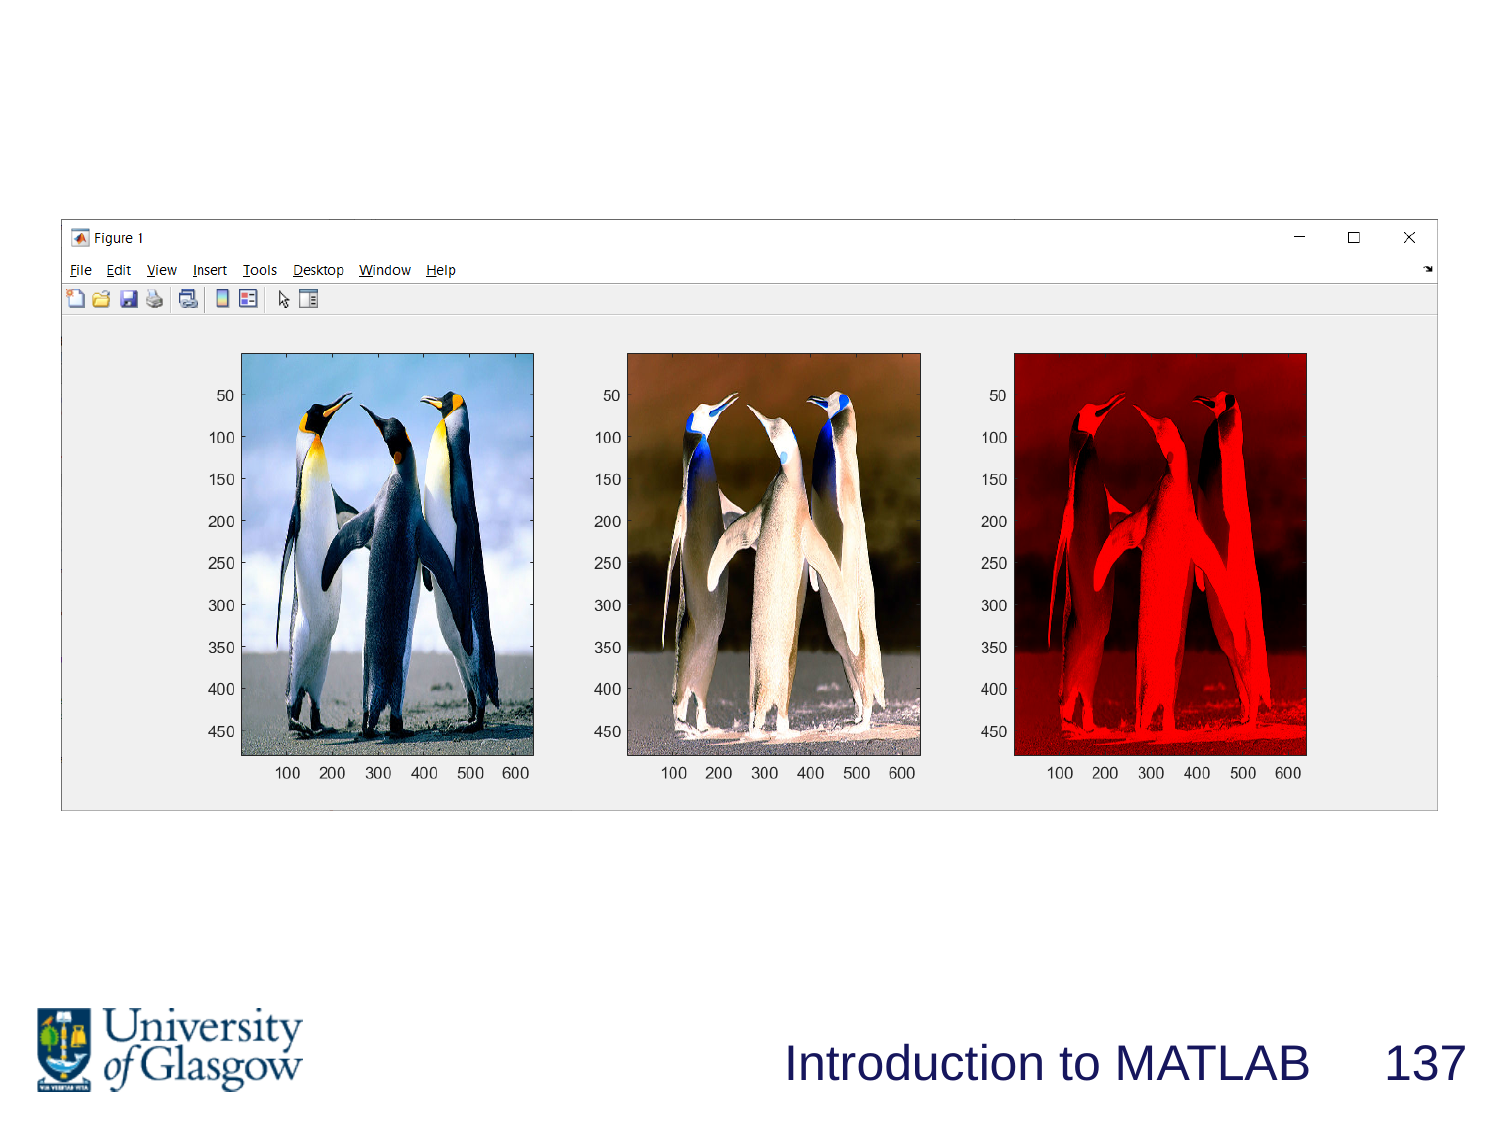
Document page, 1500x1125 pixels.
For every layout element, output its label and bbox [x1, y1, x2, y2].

picture [37, 1008, 303, 1092]
picture [61, 219, 1438, 811]
